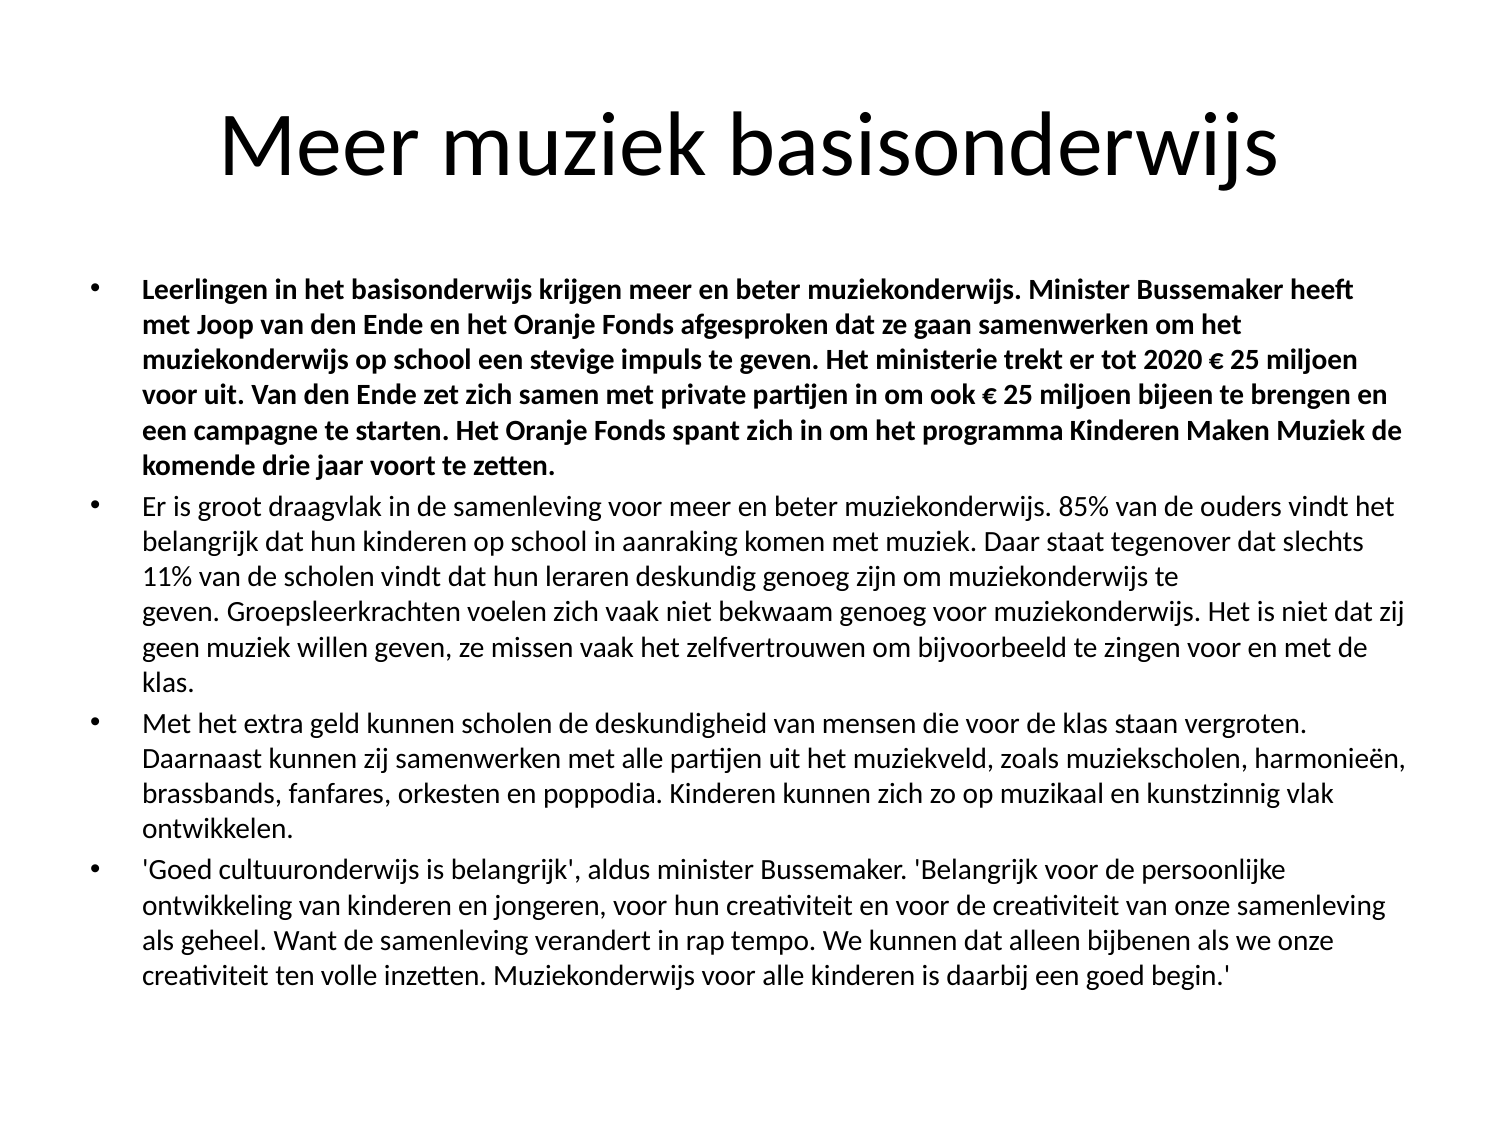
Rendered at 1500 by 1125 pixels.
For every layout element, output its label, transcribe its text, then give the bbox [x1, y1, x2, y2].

list Leerlingen in het basisonderwijs krijgen meer en beter muziekonderwijs. Minister Bussemaker heeft met Joop van den Ende en het Oranje Fonds afgesproken dat ze gaan samenwerken om het muziekonderwijs op school een stevige impuls te geven. Het ministerie trekt er tot 2020 € 25 miljoen voor uit. Van den Ende zet zich samen met private partijen in om ook € 25 miljoen bijeen te brengen en een campagne te starten. Het Oranje Fonds spant zich in om het programma Kinderen Maken Muziek de komende drie jaar voort te zetten. Er is groot draagvlak in de samenleving voor meer en beter muziekonderwijs. 85% van de ouders vindt het belangrijk dat hun kinderen op school in aanraking komen met muziek. Daar staat tegenover dat slechts 11% van de scholen vindt dat hun leraren deskundig genoeg zijn om muziekonderwijs te geven. Groepsleerkrachten voelen zich vaak niet bekwaam genoeg voor muziekonderwijs. Het is niet dat zij geen muziek willen geven, ze missen vaak het zelfvertrouwen om bijvoorbeeld te zingen voor en met de klas. Met het extra geld kunnen scholen de deskundigheid van mensen die voor de klas staan vergroten. Daarnaast kunnen zij samenwerken met alle partijen uit het muziekveld, zoals muziekscholen, harmonieën, brassbands, fanfares, orkesten en poppodia. Kinderen kunnen zich zo op muzikaal en kunstzinnig vlak ontwikkelen. 'Goed cultuuronderwijs is belangrijk', aldus minister Bussemaker. 'Belangrijk voor de persoonlijke ontwikkeling van kinderen en jongeren, voor hun creativiteit en voor de creativiteit van onze samenleving als geheel. Want de samenleving verandert in rap tempo. We kunnen dat alleen bijbenen als we onze creativiteit ten volle inzetten. Muziekonderwijs voor alle kinderen is daarbij een goed begin.' [75, 262, 1425, 1005]
title Meer muziek basisonderwijs [75, 45, 1425, 233]
